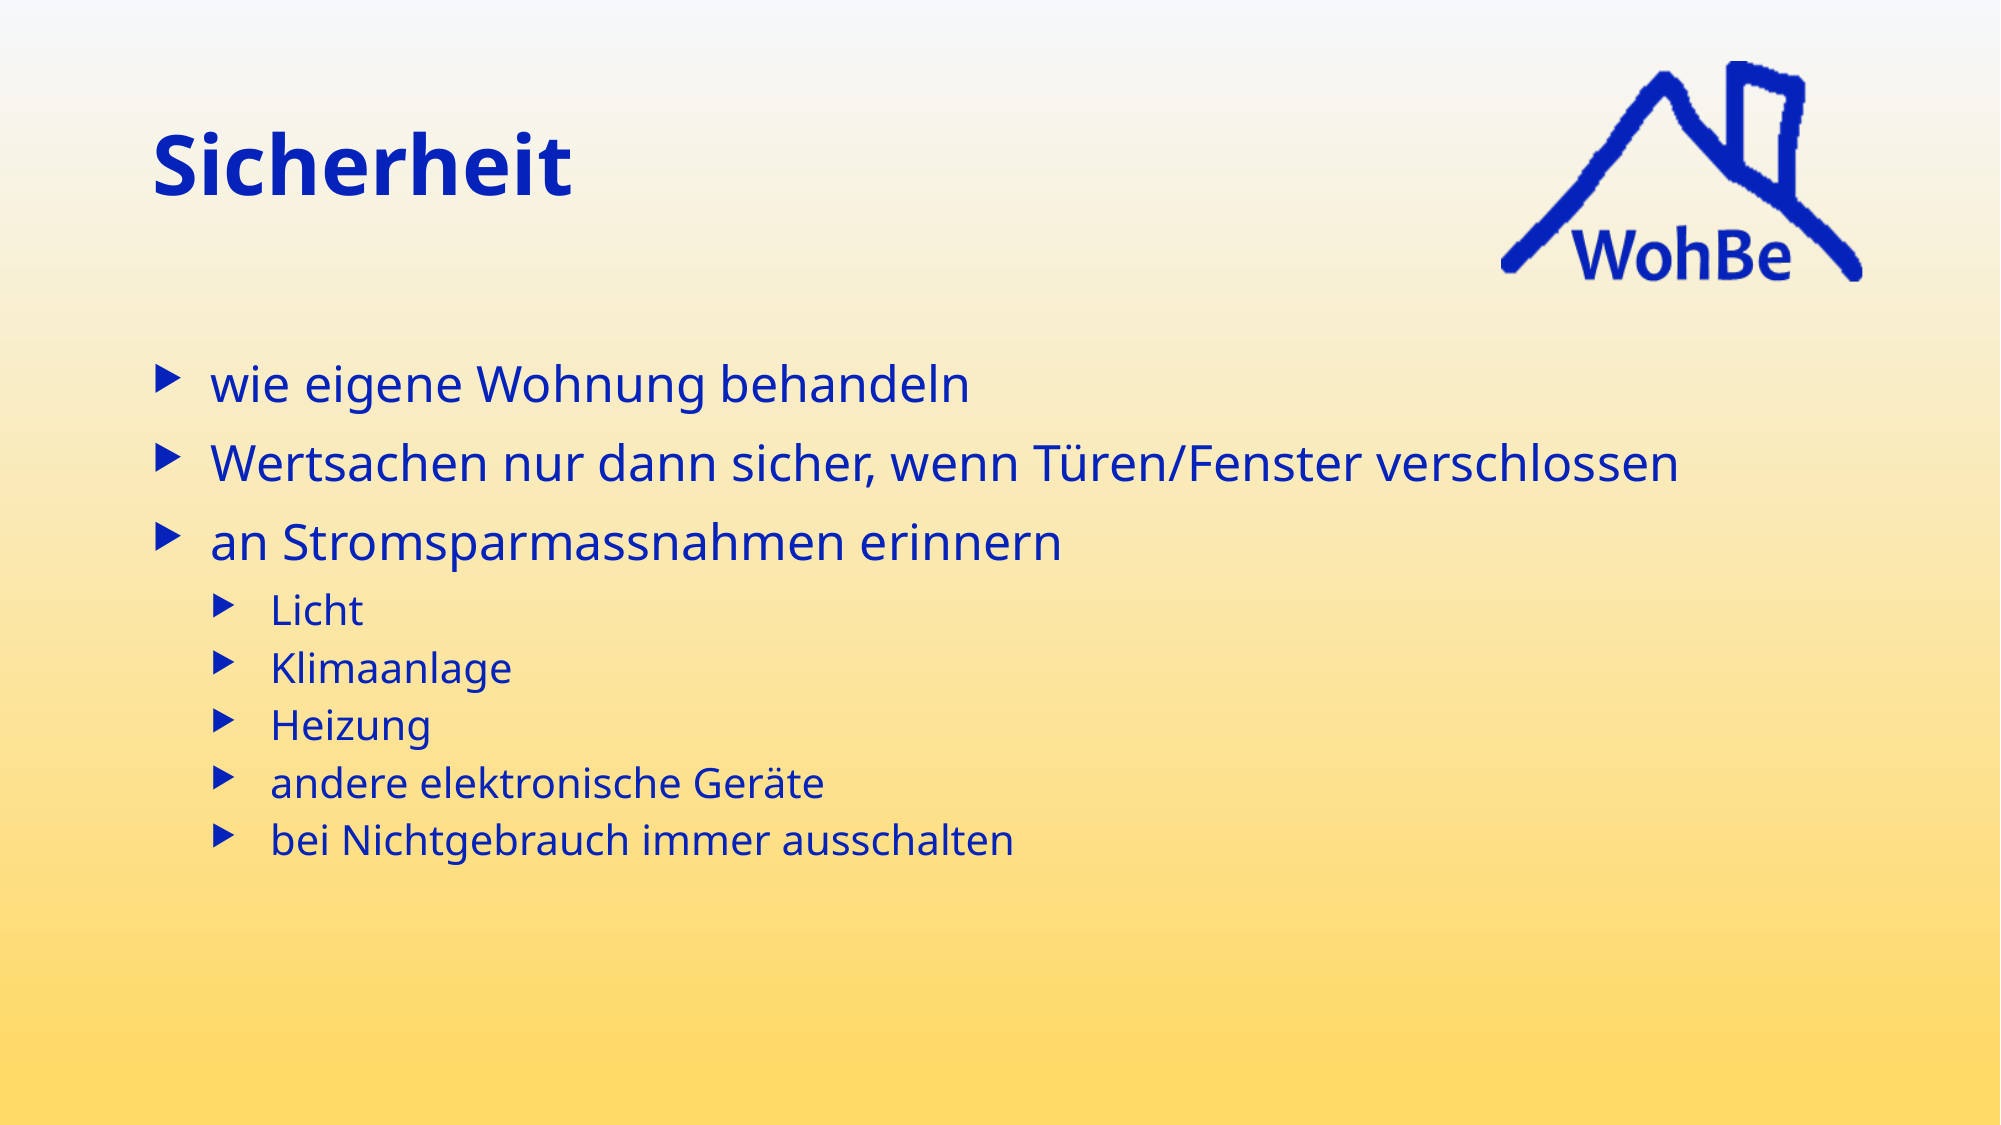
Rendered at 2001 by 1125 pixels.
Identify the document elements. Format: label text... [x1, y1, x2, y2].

list wie eigene Wohnung behandeln Wertsachen nur dann sicher, wenn Türen/Fenster verschlossen an Stromsparmassnahmen erinnern Licht Klimaanlage Heizung andere elektronische Geräte bei Nichtgebrauch immer ausschalten [137, 351, 1863, 1066]
picture [1501, 61, 1863, 285]
title Sicherheit [137, 59, 1480, 278]
